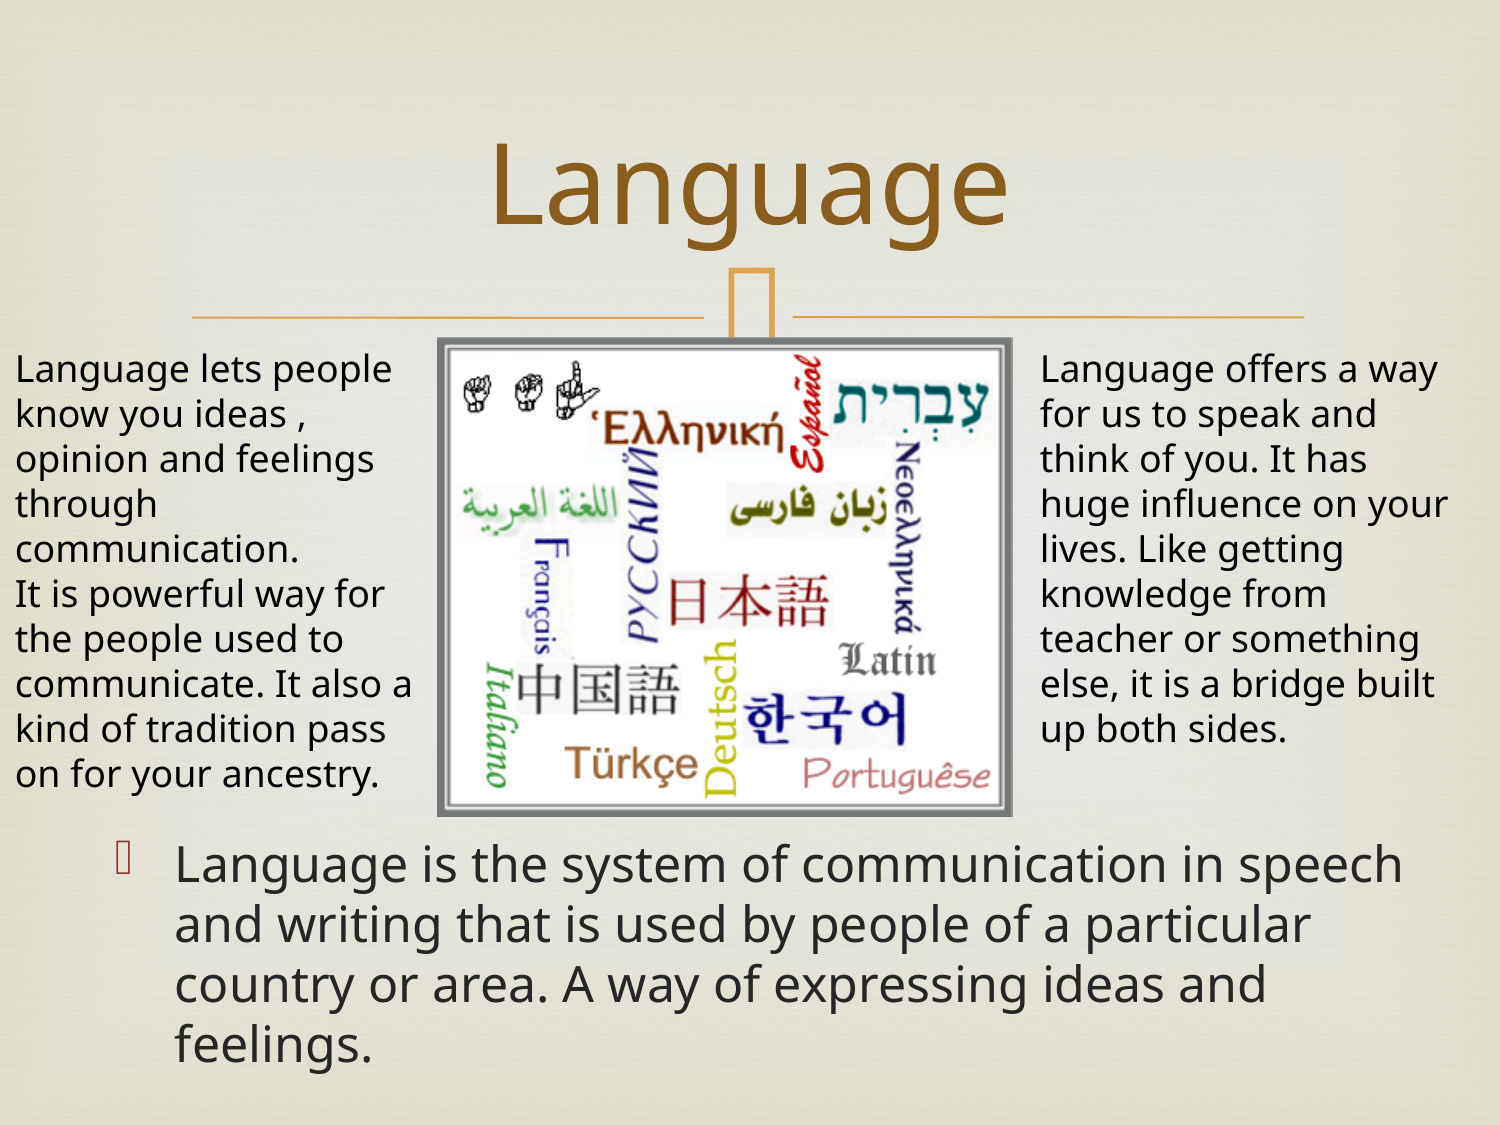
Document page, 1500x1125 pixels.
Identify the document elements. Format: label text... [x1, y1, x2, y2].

title Language [112, 93, 1386, 267]
text_box Language offers a way for us to speak and think of you. It has huge influence on your lives. Like getting knowledge from teacher or something else, it is a bridge built up both sides. [1024, 337, 1475, 758]
list Language is the system of communication in speech and writing that is used by people of a particular country or area. A way of expressing ideas and feelings. [99, 825, 1425, 1088]
text_box Language lets people know you ideas , opinion and feelings through communication. It is powerful way for the people used to communicate. It also a kind of tradition pass on for your ancestry. [0, 337, 435, 803]
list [436, 336, 1013, 818]
